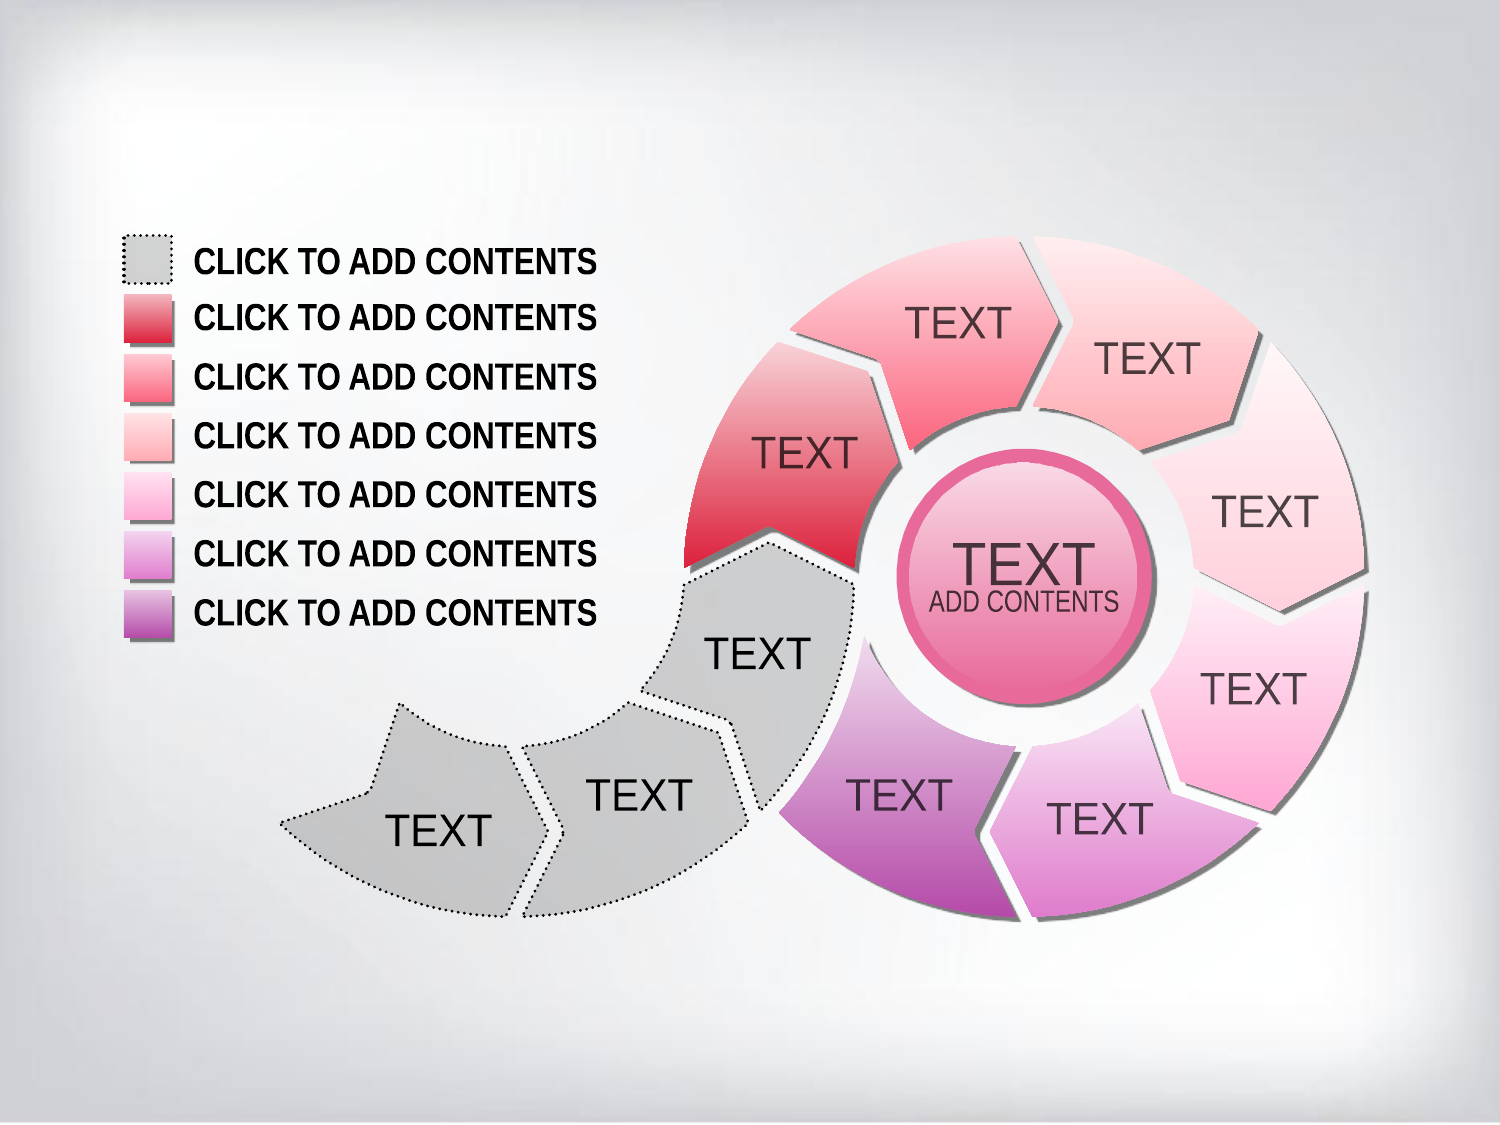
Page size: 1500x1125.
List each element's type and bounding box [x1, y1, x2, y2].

picture [0, 0, 1500, 1125]
text_box [123, 235, 1365, 918]
